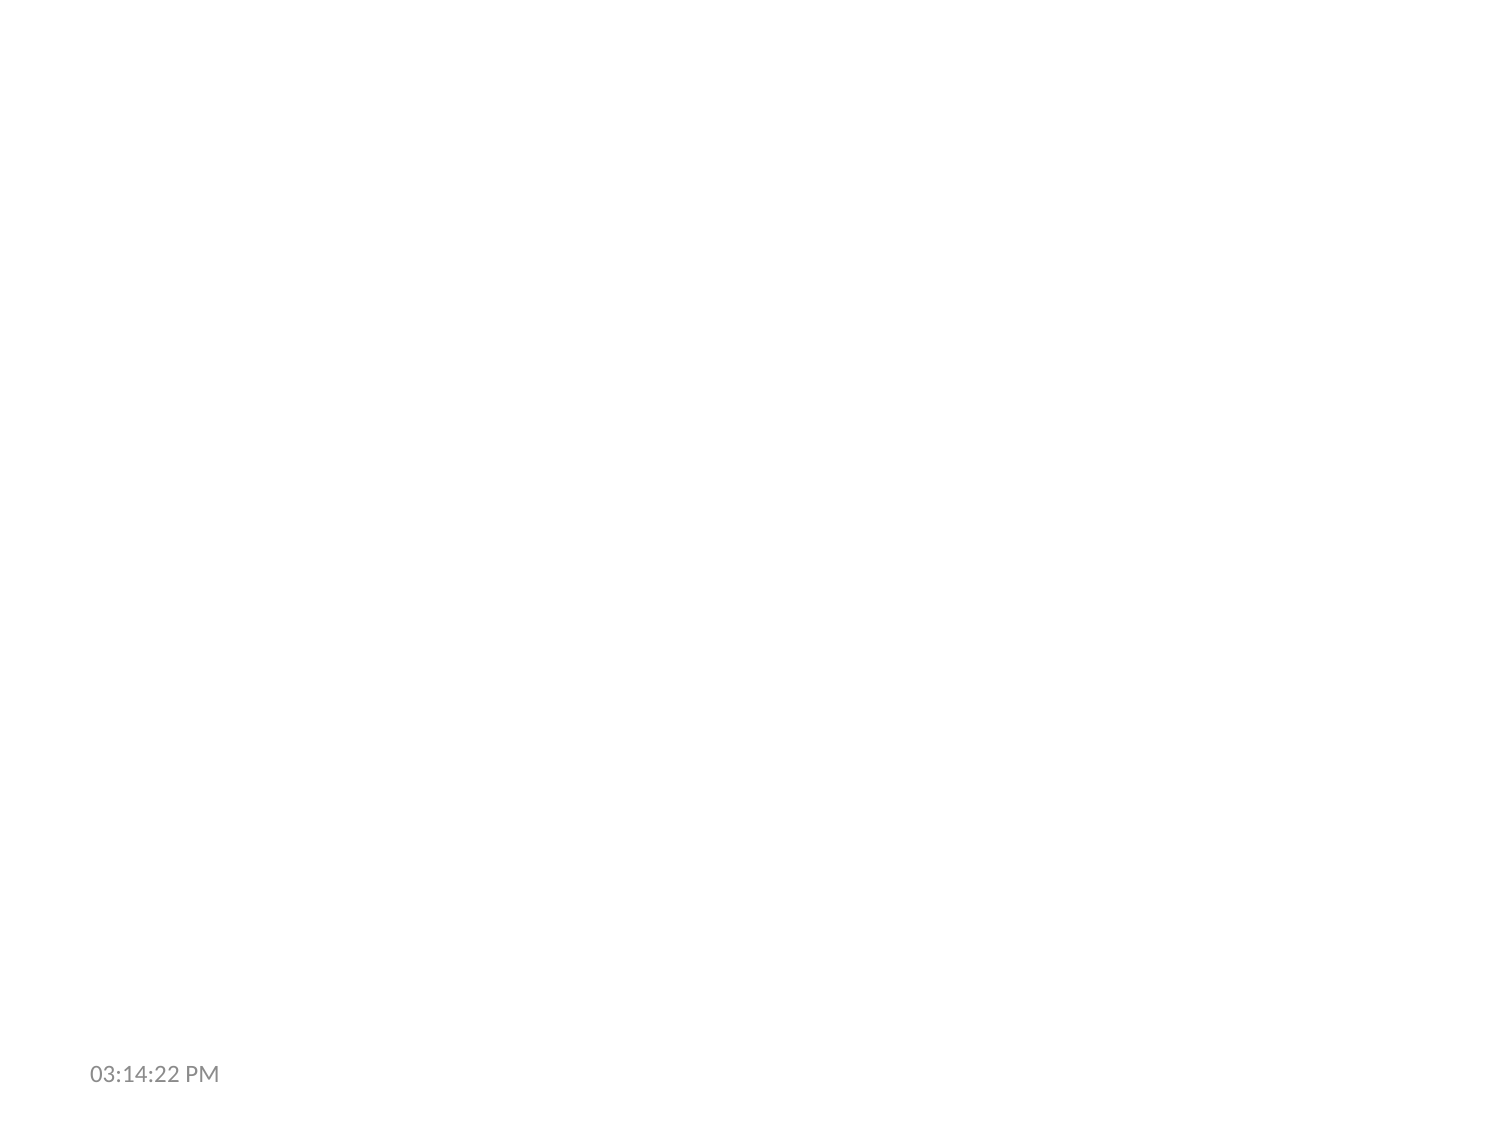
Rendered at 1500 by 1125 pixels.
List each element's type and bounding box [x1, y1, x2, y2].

slide_number [75, 1042, 425, 1103]
